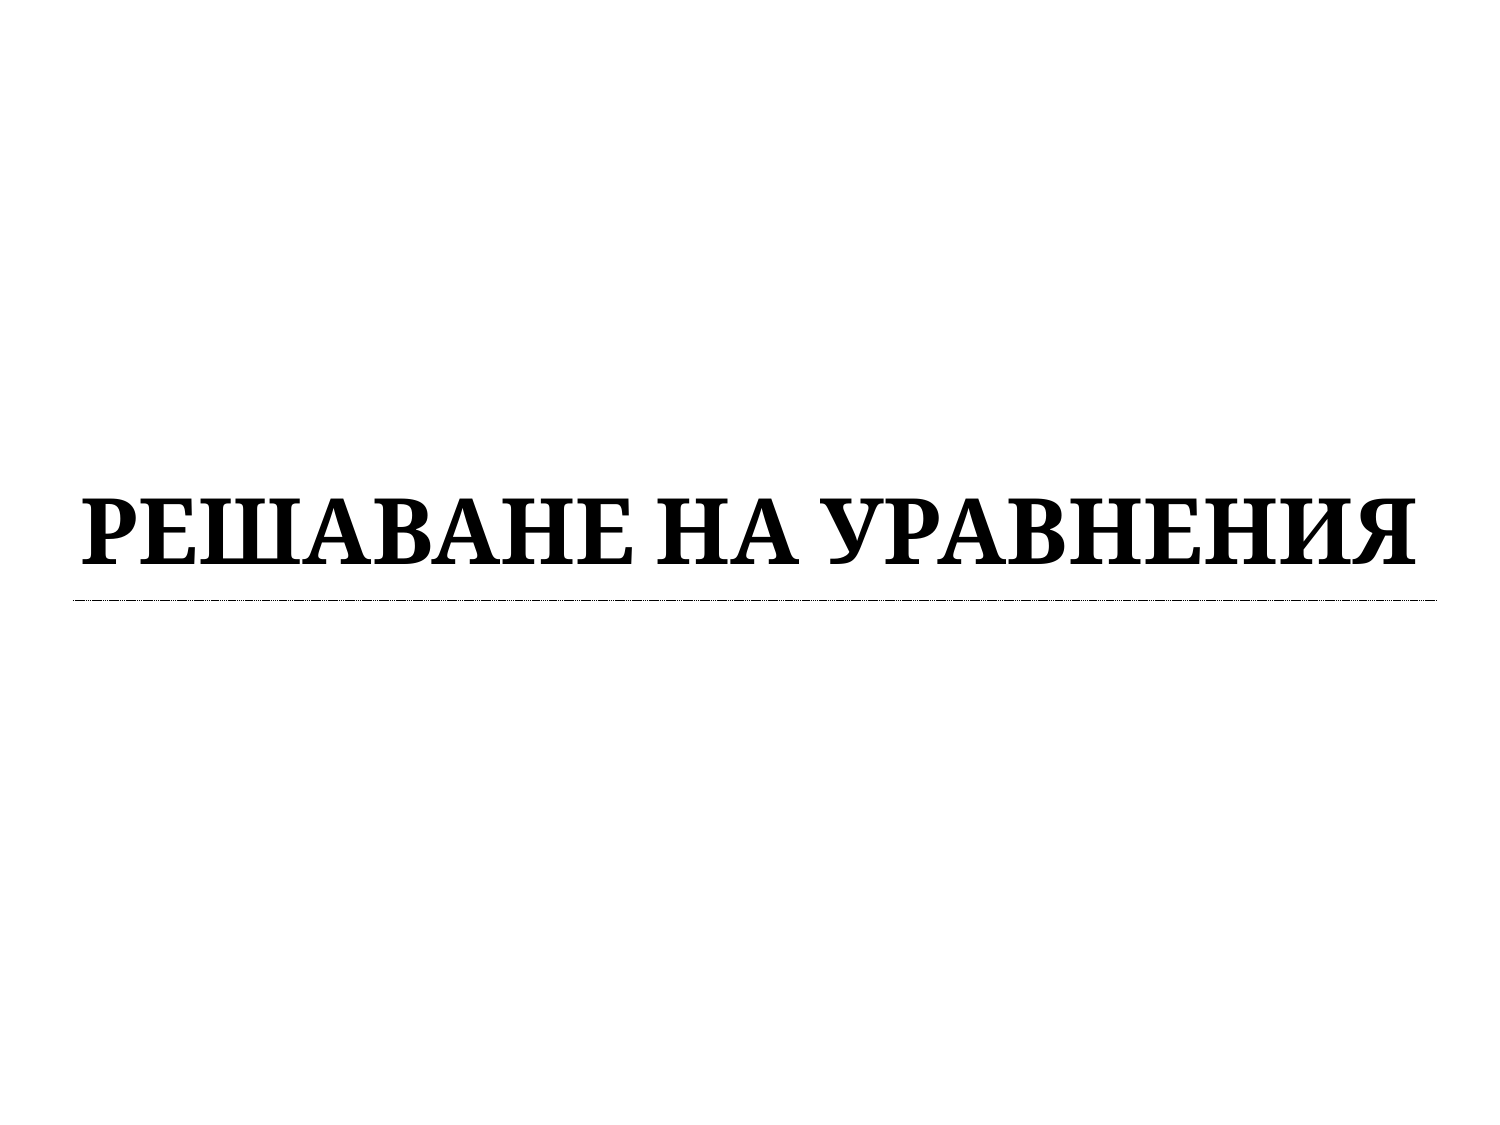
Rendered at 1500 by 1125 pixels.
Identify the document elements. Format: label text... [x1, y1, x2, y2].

title Решаване на уравнения [0, 346, 1500, 594]
